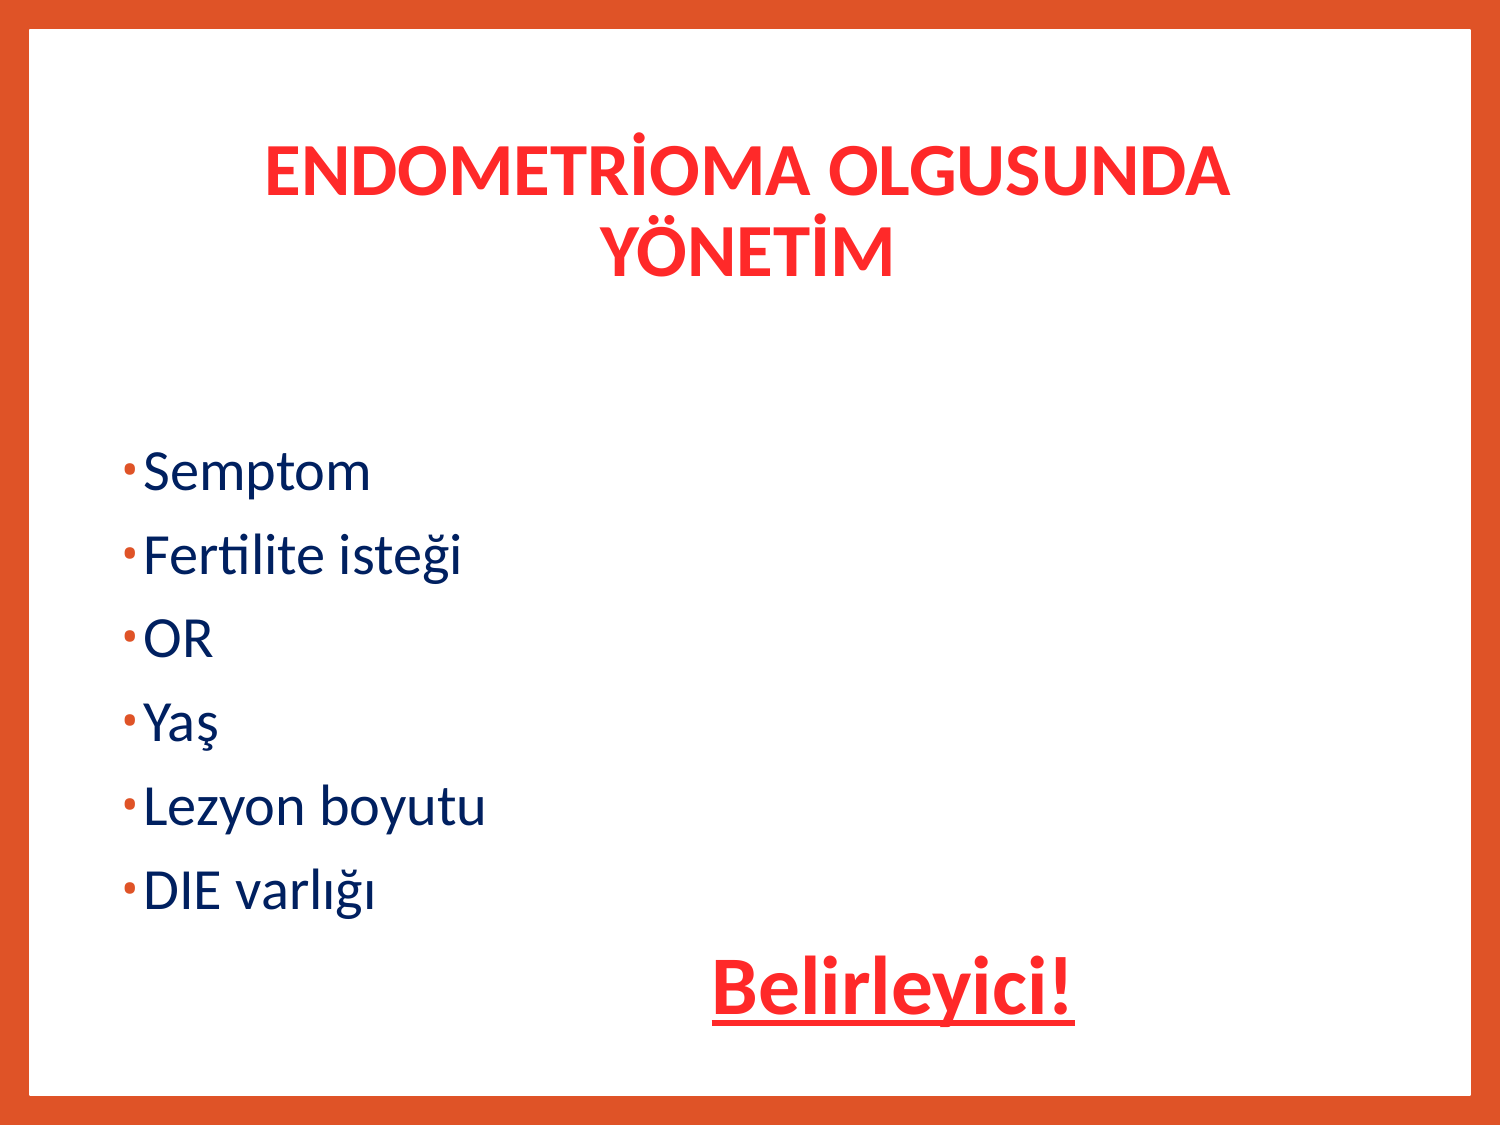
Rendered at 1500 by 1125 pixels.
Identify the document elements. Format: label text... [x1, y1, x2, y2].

list Semptom Fertilite isteği OR Yaş Lezyon boyutu DIE varlığı Belirleyici! [100, 432, 1412, 1083]
title ENDOMETRİOMA OLGUSUNDA YÖNETİM [140, 99, 1356, 323]
